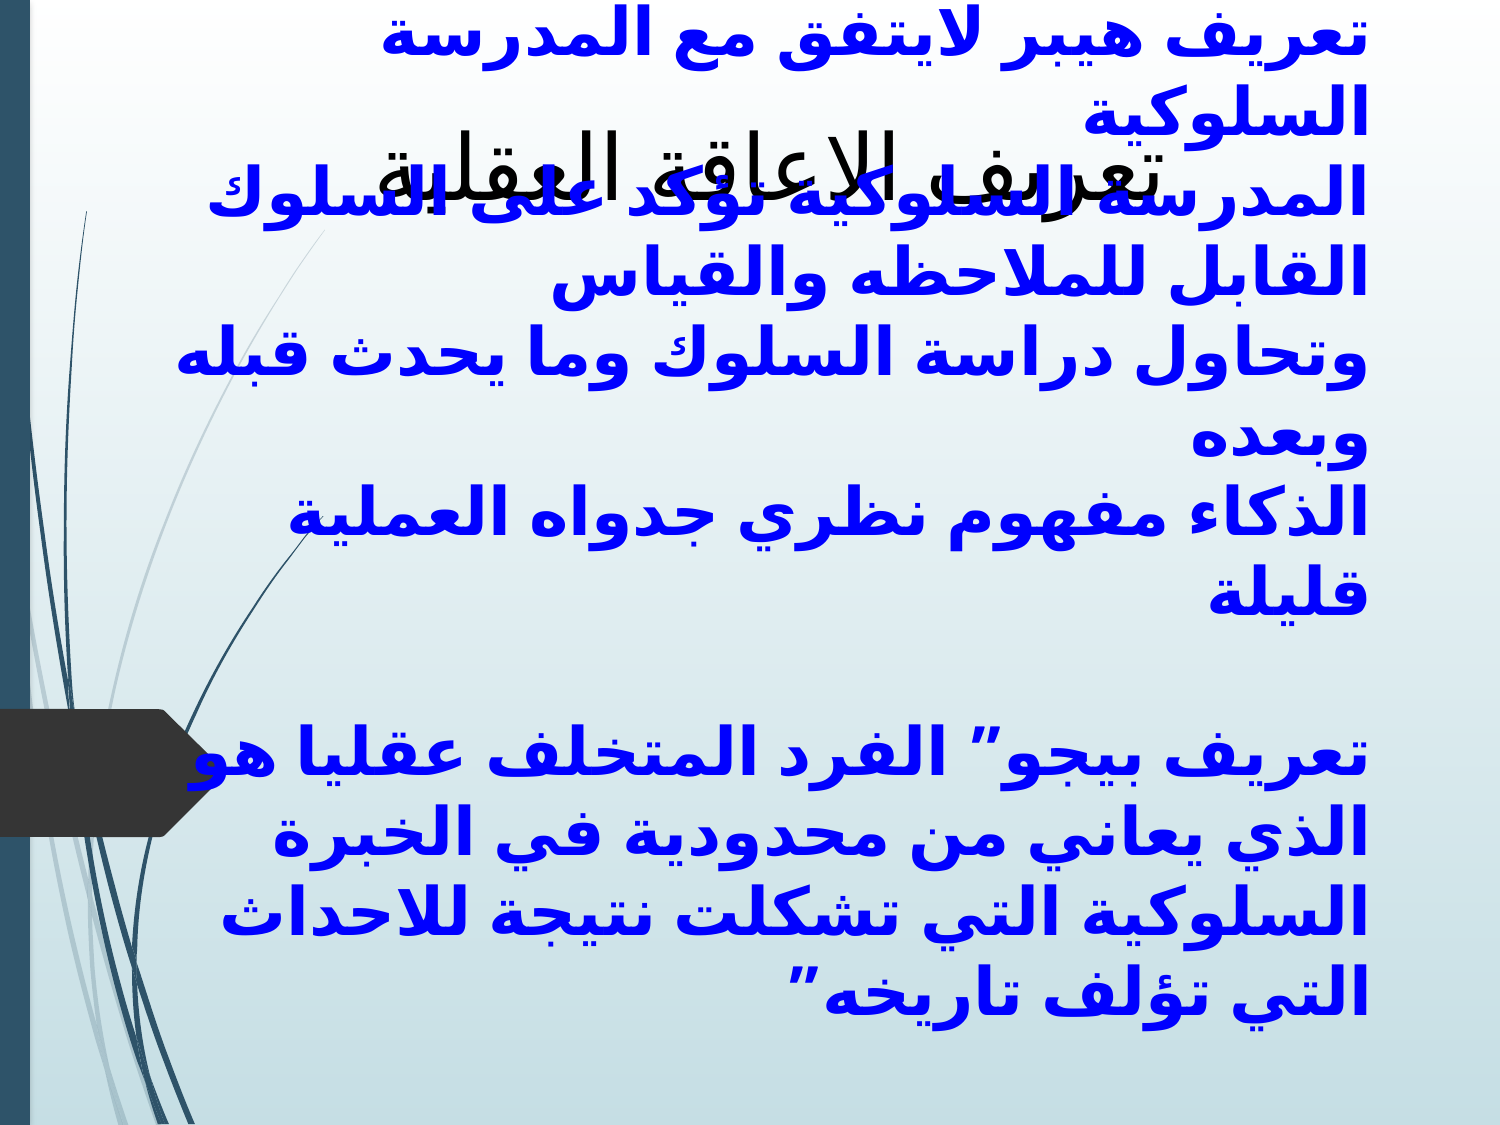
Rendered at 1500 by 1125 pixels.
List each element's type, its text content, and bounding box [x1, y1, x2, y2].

text_box تعريف الاعاقة العقلية [153, 118, 1388, 209]
title تعريف هيبر لايتفق مع المدرسة السلوكية المدرسة السلوكية تؤكد على السلوك القابل للملاحظه والقياس وتحاول دراسة السلوك وما يحدث قبله وبعده الذكاء مفهوم نظري جدواه العملية قليلة تعريف بيجو” الفرد المتخلف عقليا هو الذي يعاني من محدودية في الخبرة السلوكية التي تشكلت نتيجة للاحداث التي تؤلف تاريخه” [112, 454, 1388, 1037]
